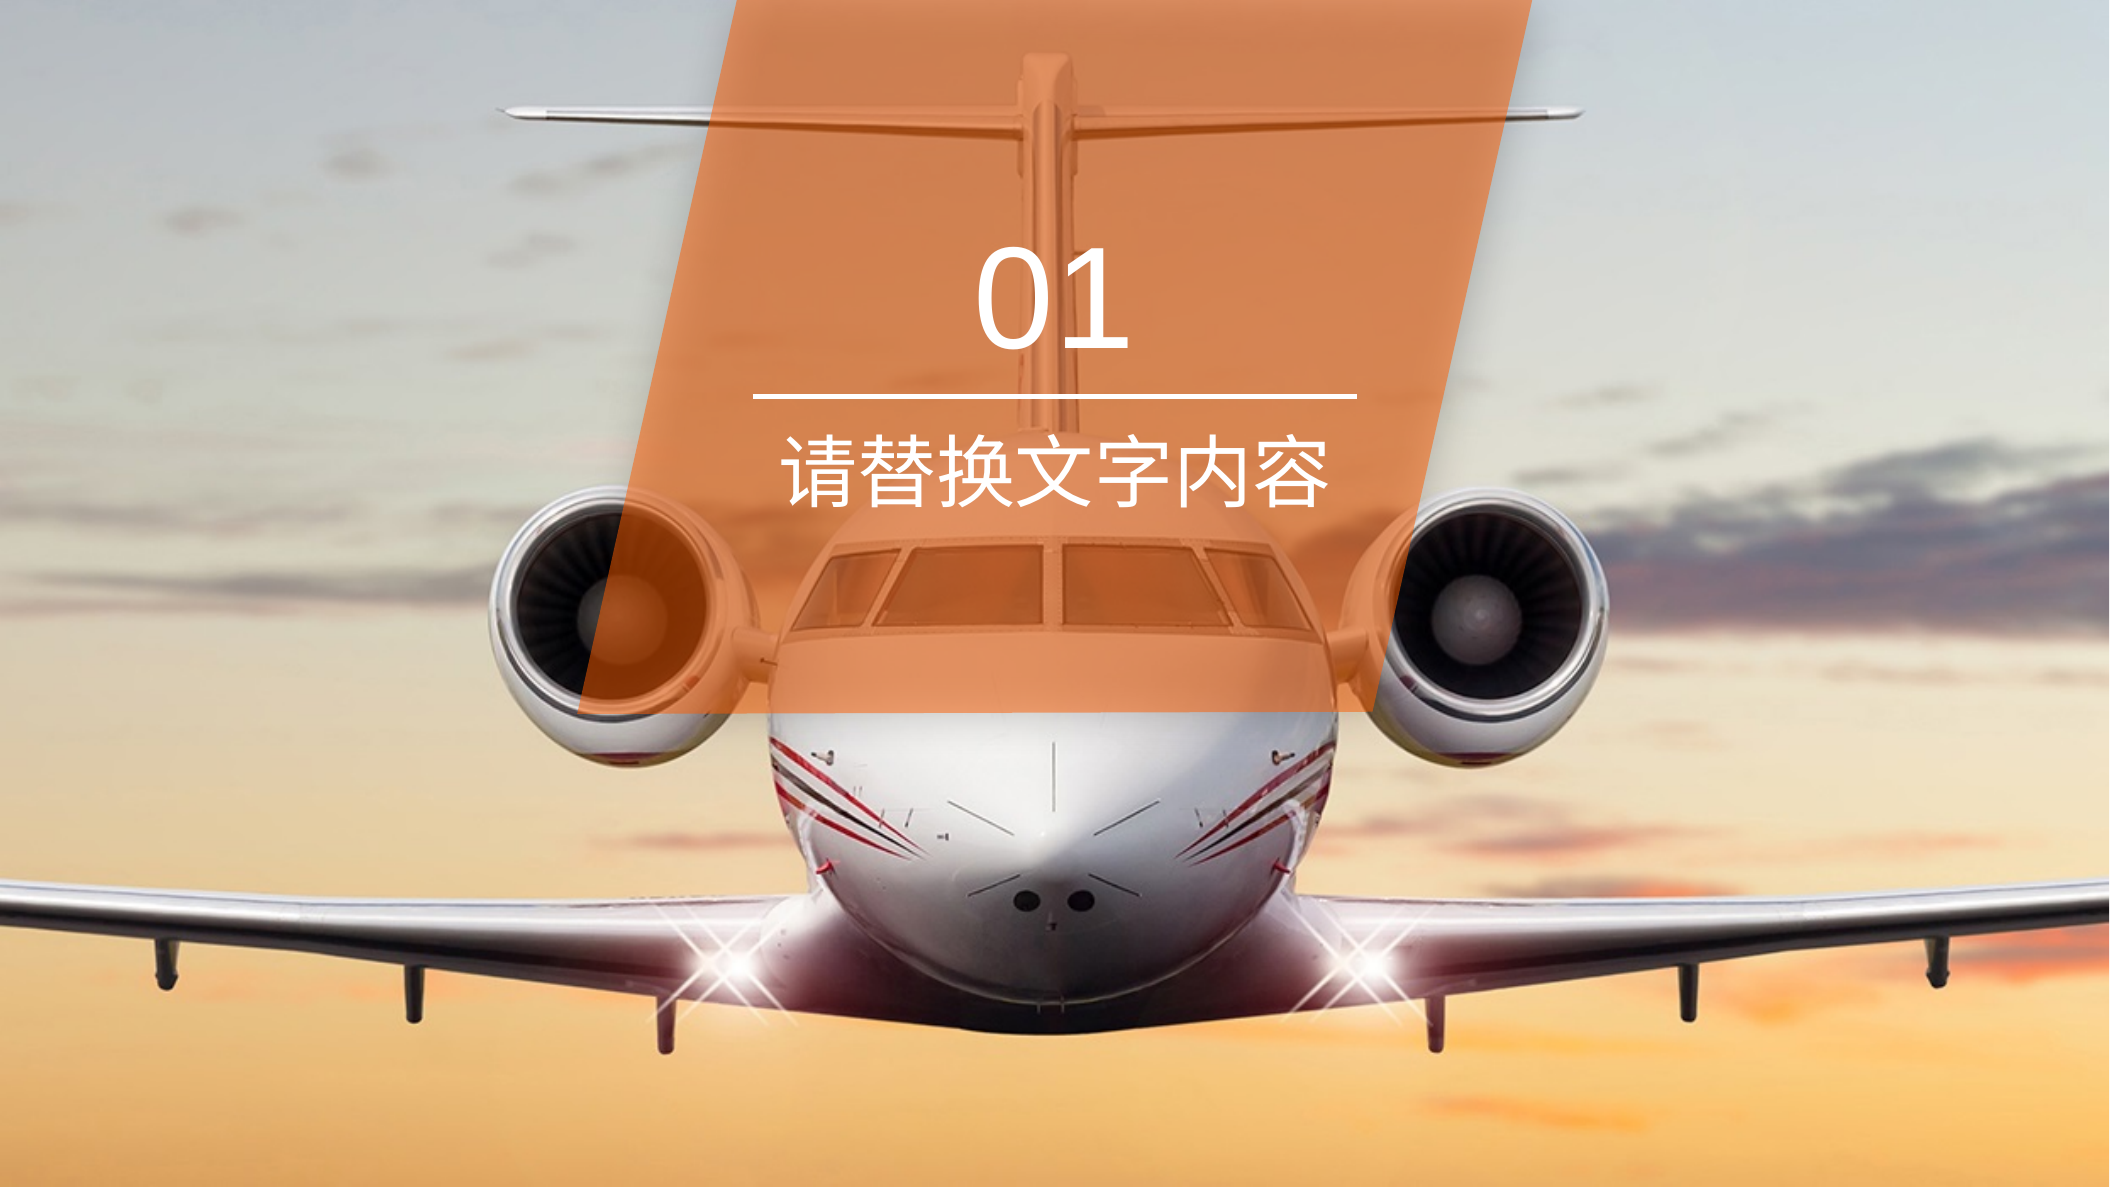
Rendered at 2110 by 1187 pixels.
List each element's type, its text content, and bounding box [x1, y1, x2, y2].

text_box [0, 0, 2110, 1187]
text_box 01 [934, 203, 1175, 378]
text_box [575, 0, 1534, 716]
text_box 请替换文字内容 [734, 422, 1375, 518]
